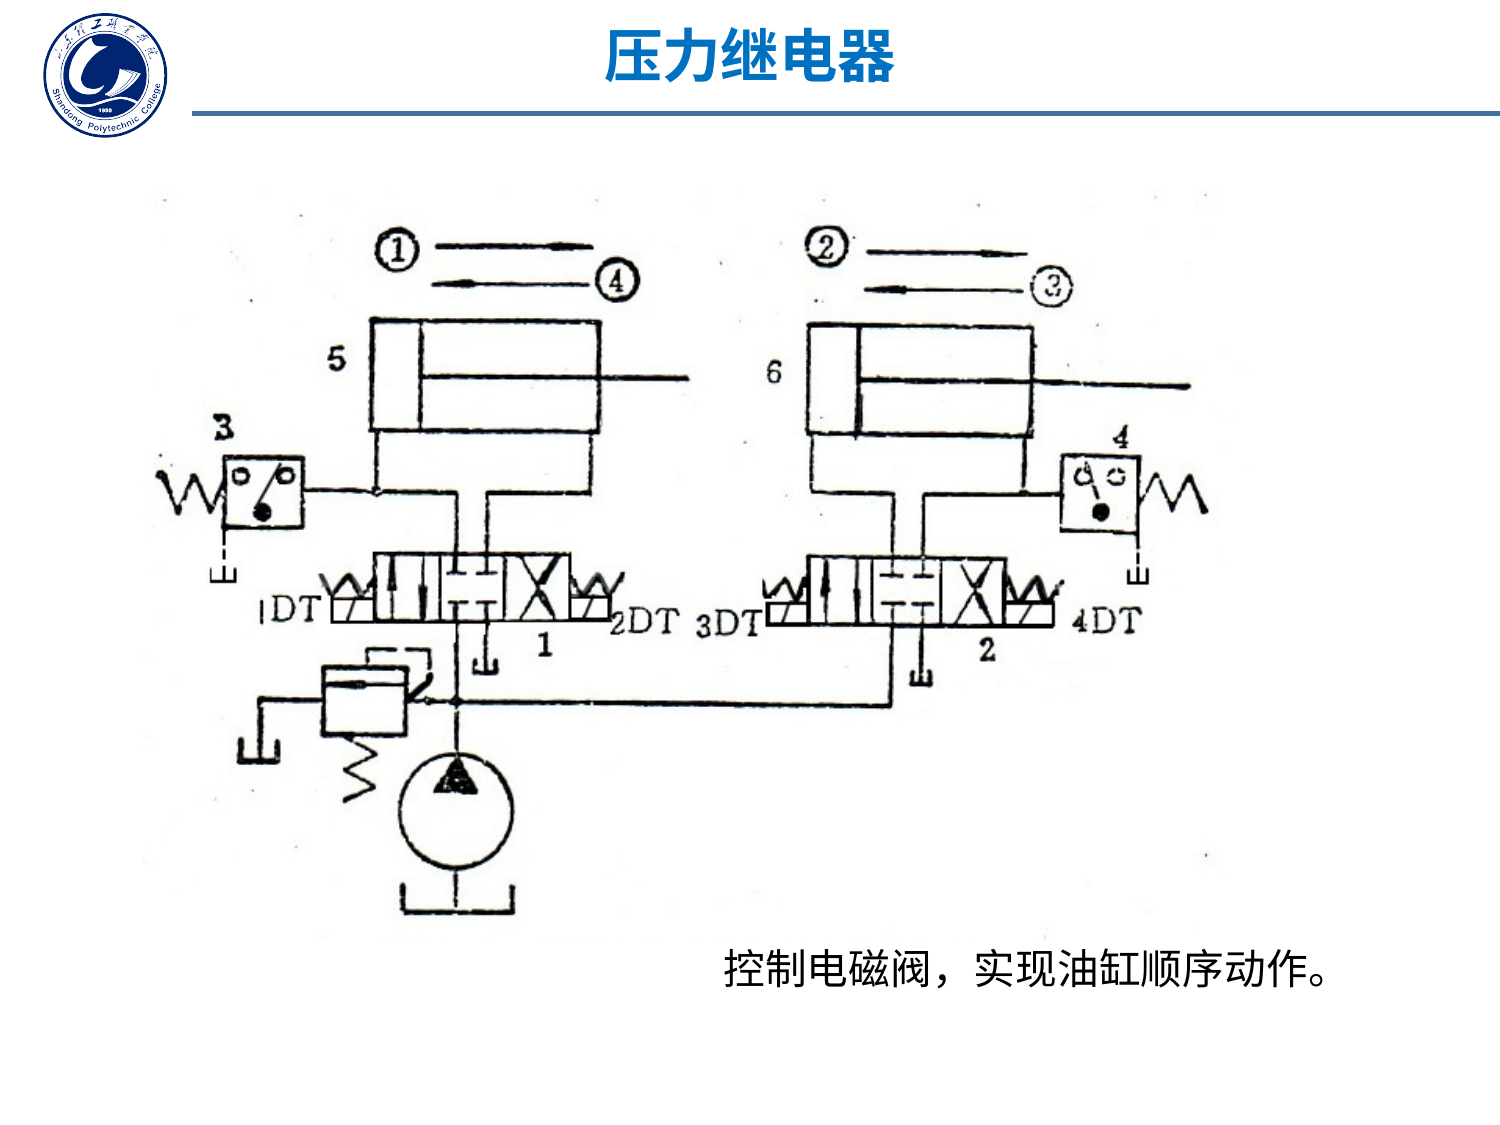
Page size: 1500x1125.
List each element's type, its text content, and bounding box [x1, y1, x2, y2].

text_box 压力继电器 [178, 11, 1322, 97]
picture [43, 7, 174, 138]
picture [142, 187, 1254, 942]
text_box 控制电磁阀，实现油缸顺序动作。 [708, 935, 1500, 1001]
